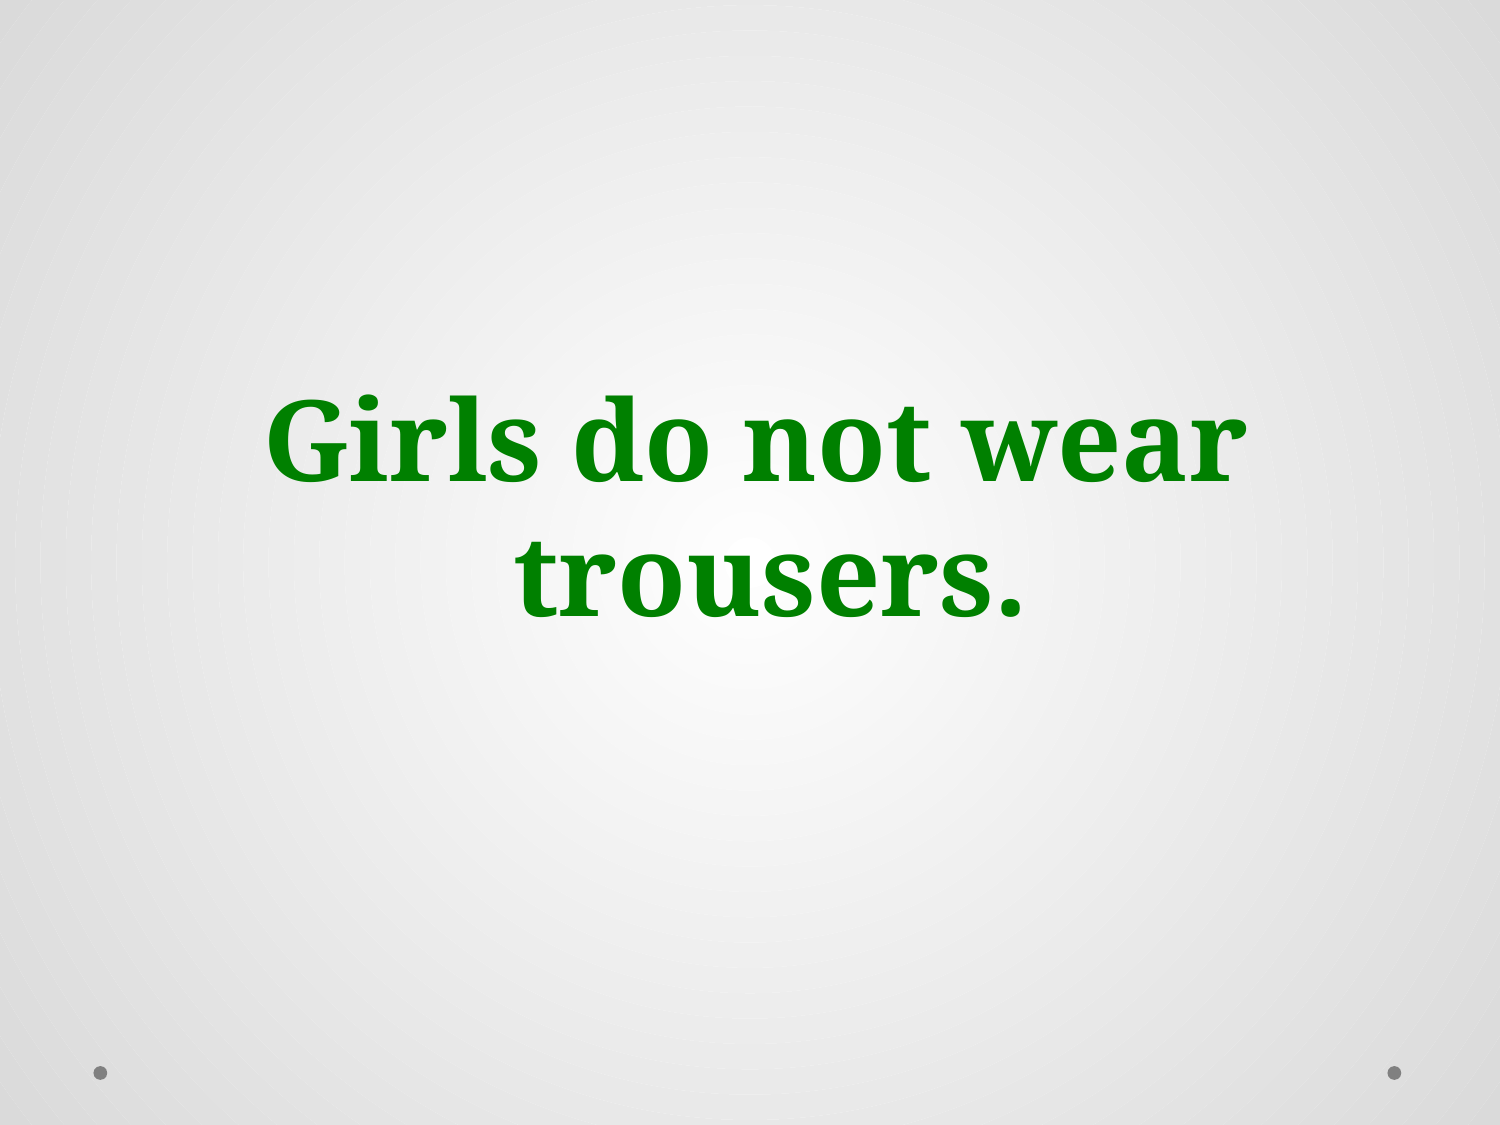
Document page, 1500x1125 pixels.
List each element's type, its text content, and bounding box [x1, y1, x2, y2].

text_box Girls do not wear trousers. [100, 361, 1412, 647]
